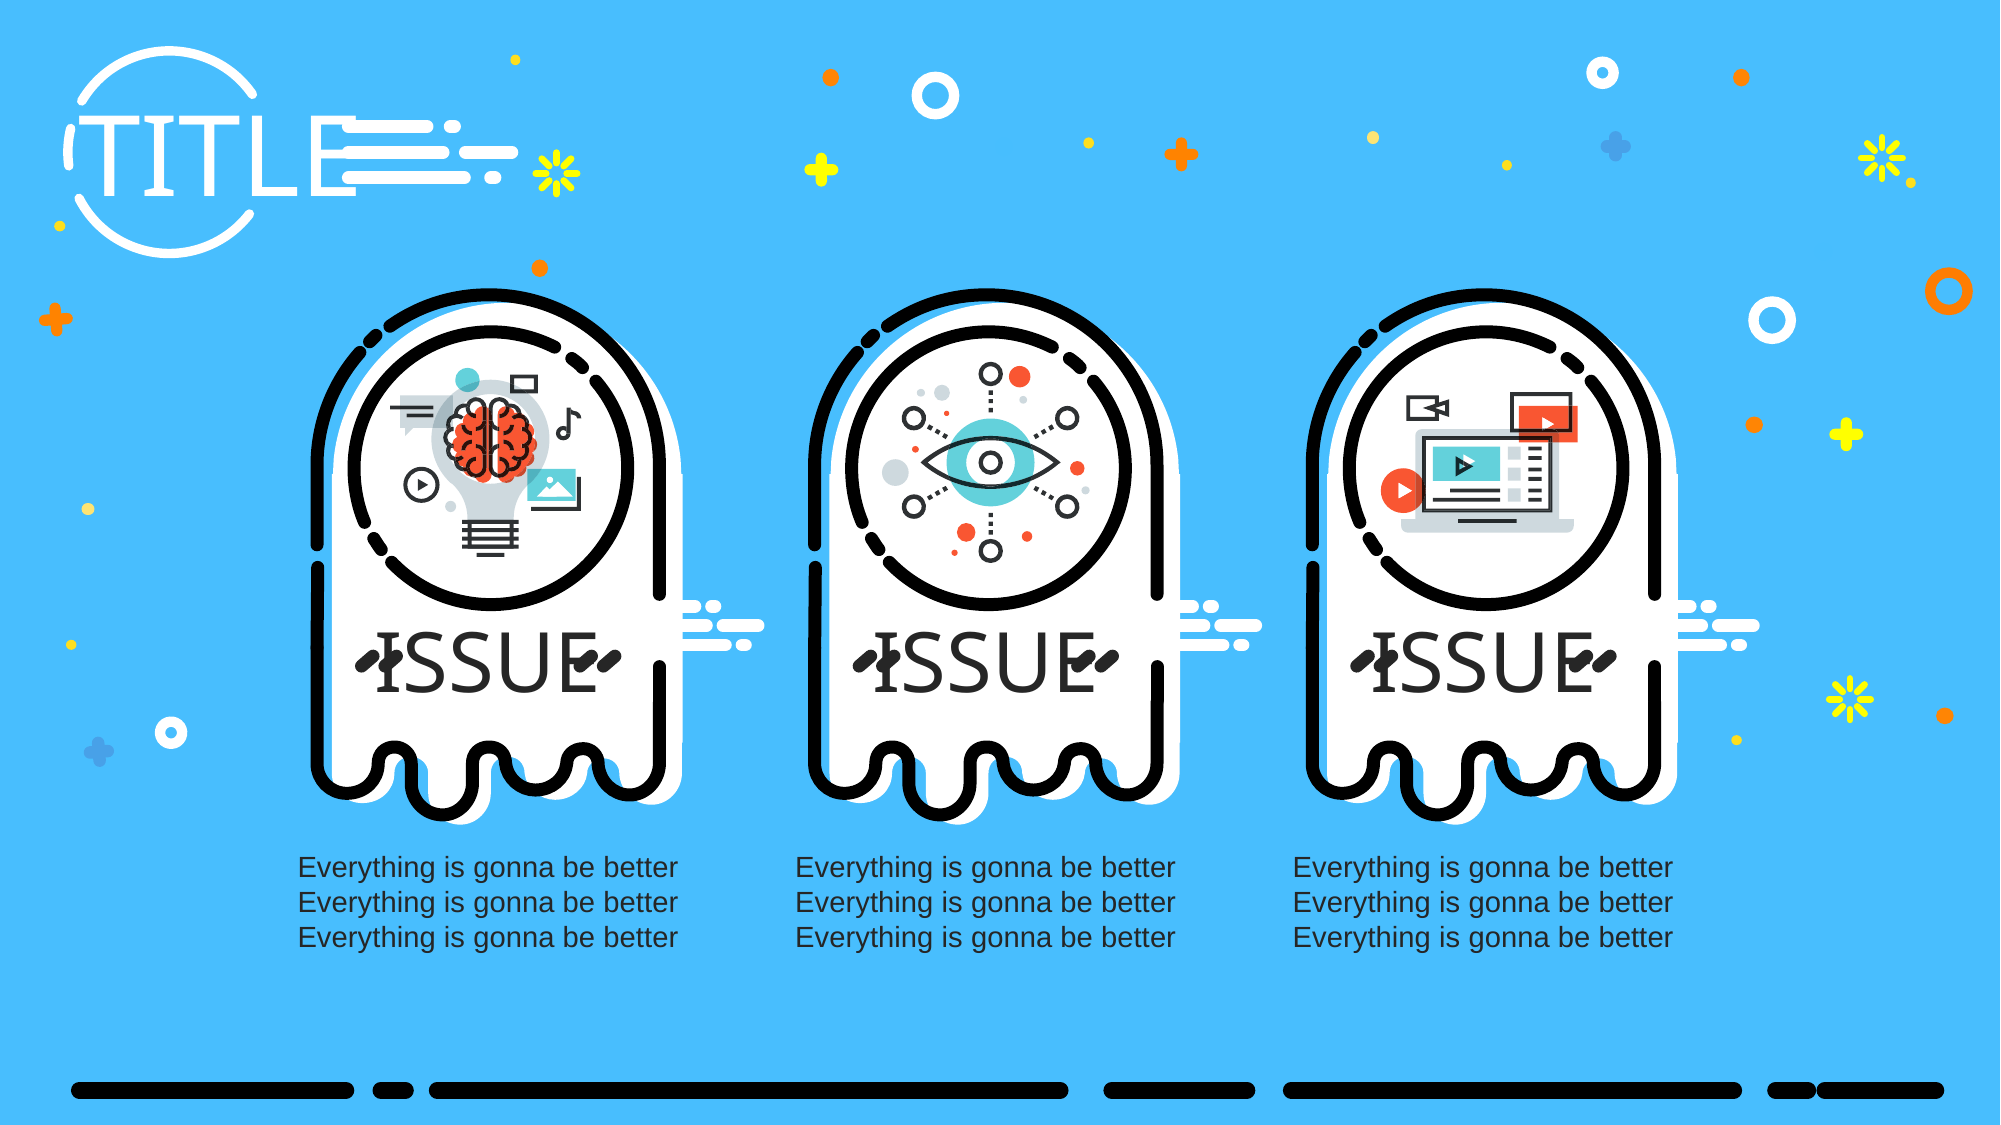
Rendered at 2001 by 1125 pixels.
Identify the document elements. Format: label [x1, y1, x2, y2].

text_box [0, 433, 379, 544]
text_box [1591, 382, 2000, 606]
text_box [246, 294, 758, 963]
text_box [1861, 137, 1903, 179]
text_box [0, 50, 538, 254]
text_box [1929, 271, 1969, 311]
text_box [1926, 268, 1972, 315]
text_box [1241, 294, 1754, 963]
text_box [1904, 176, 1917, 190]
text_box [758, 294, 1241, 963]
text_box [1083, 61, 1625, 172]
text_box [1731, 67, 1751, 88]
text_box [510, 54, 1013, 277]
